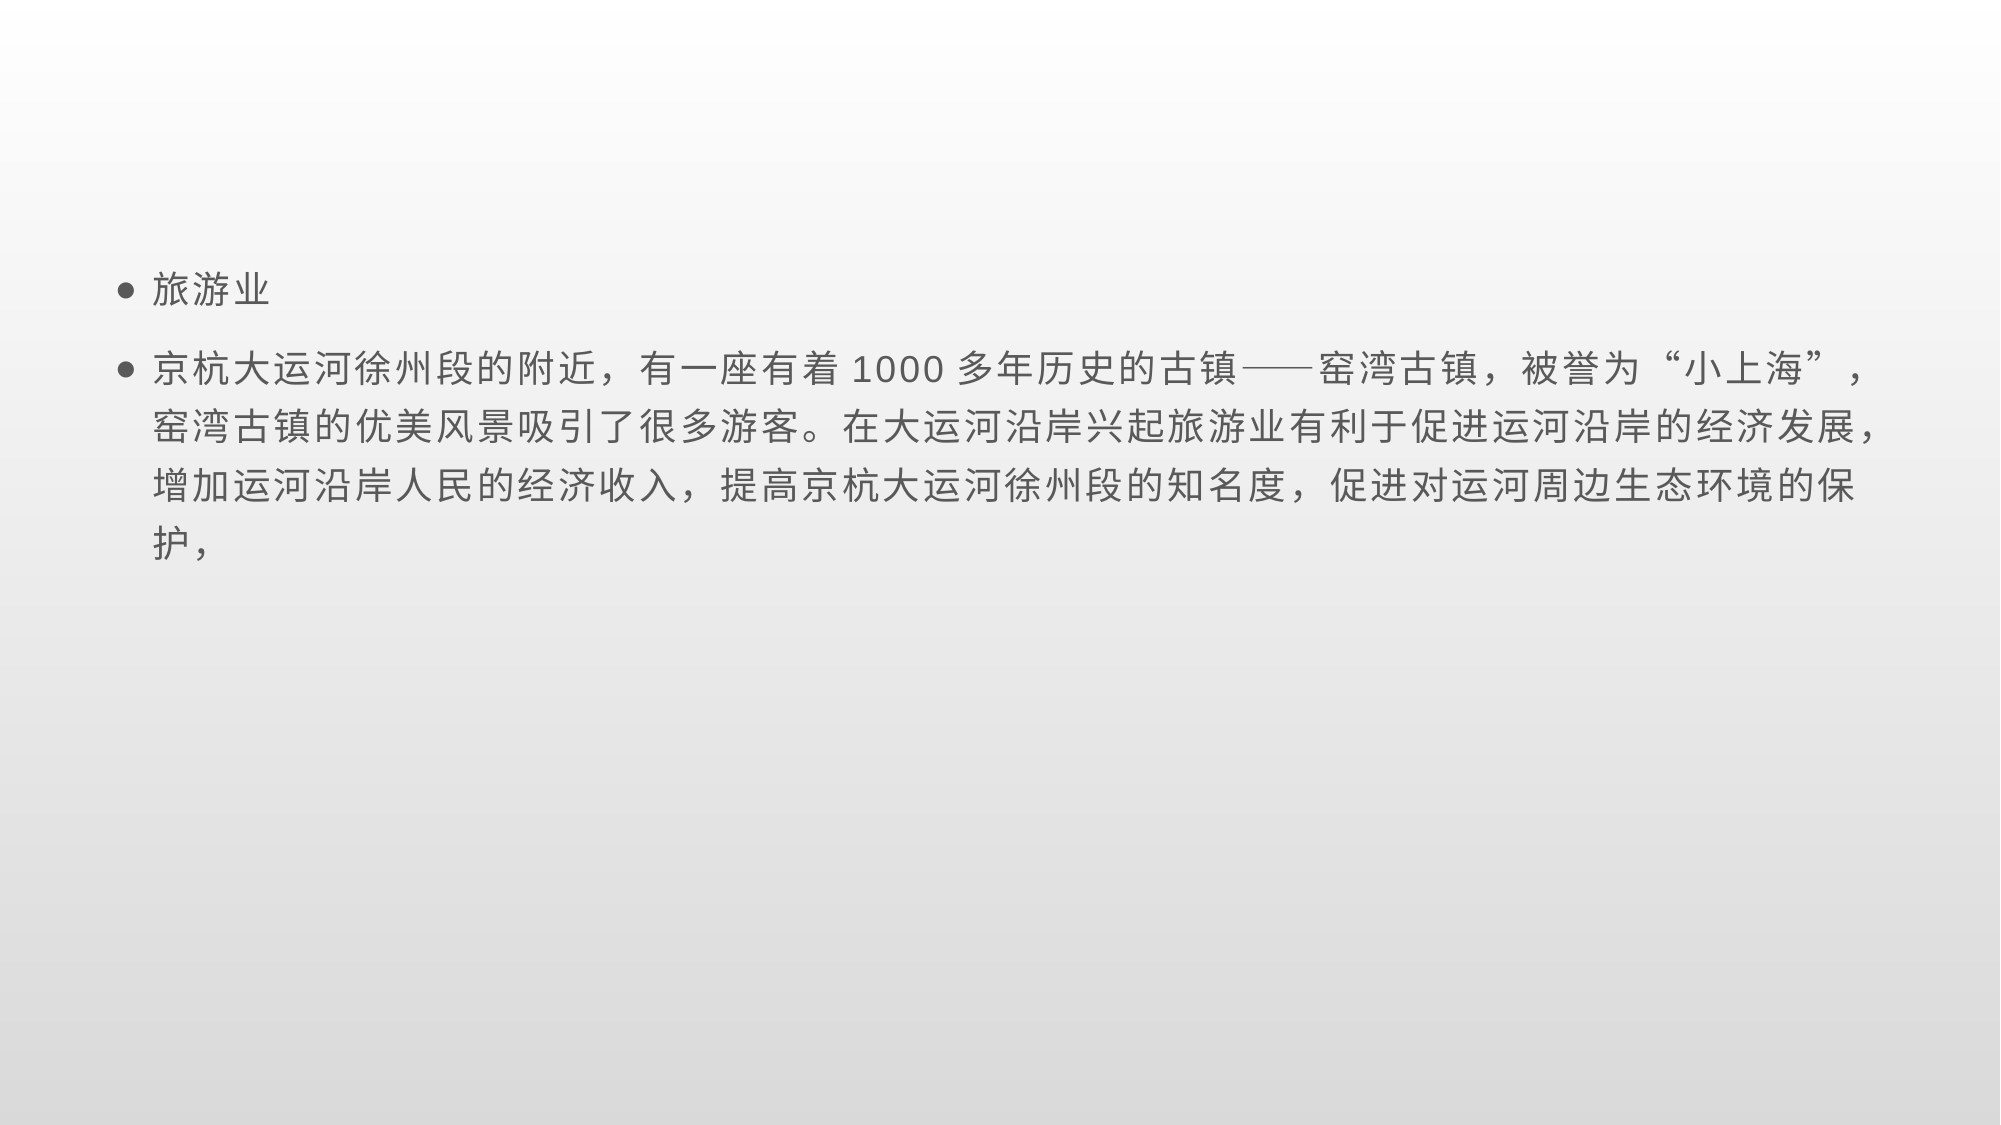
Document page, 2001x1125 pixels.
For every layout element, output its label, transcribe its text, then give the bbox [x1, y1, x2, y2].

list 旅游业 京杭大运河徐州段的附近，有一座有着1000多年历史的古镇——窑湾古镇，被誉为“小上海”，窑湾古镇的优美风景吸引了很多游客。在大运河沿岸兴起旅游业有利于促进运河沿岸的经济发展，增加运河沿岸人民的经济收入，提高京杭大运河徐州段的知名度，促进对运河周边生态环境的保护， [99, 244, 1900, 1026]
